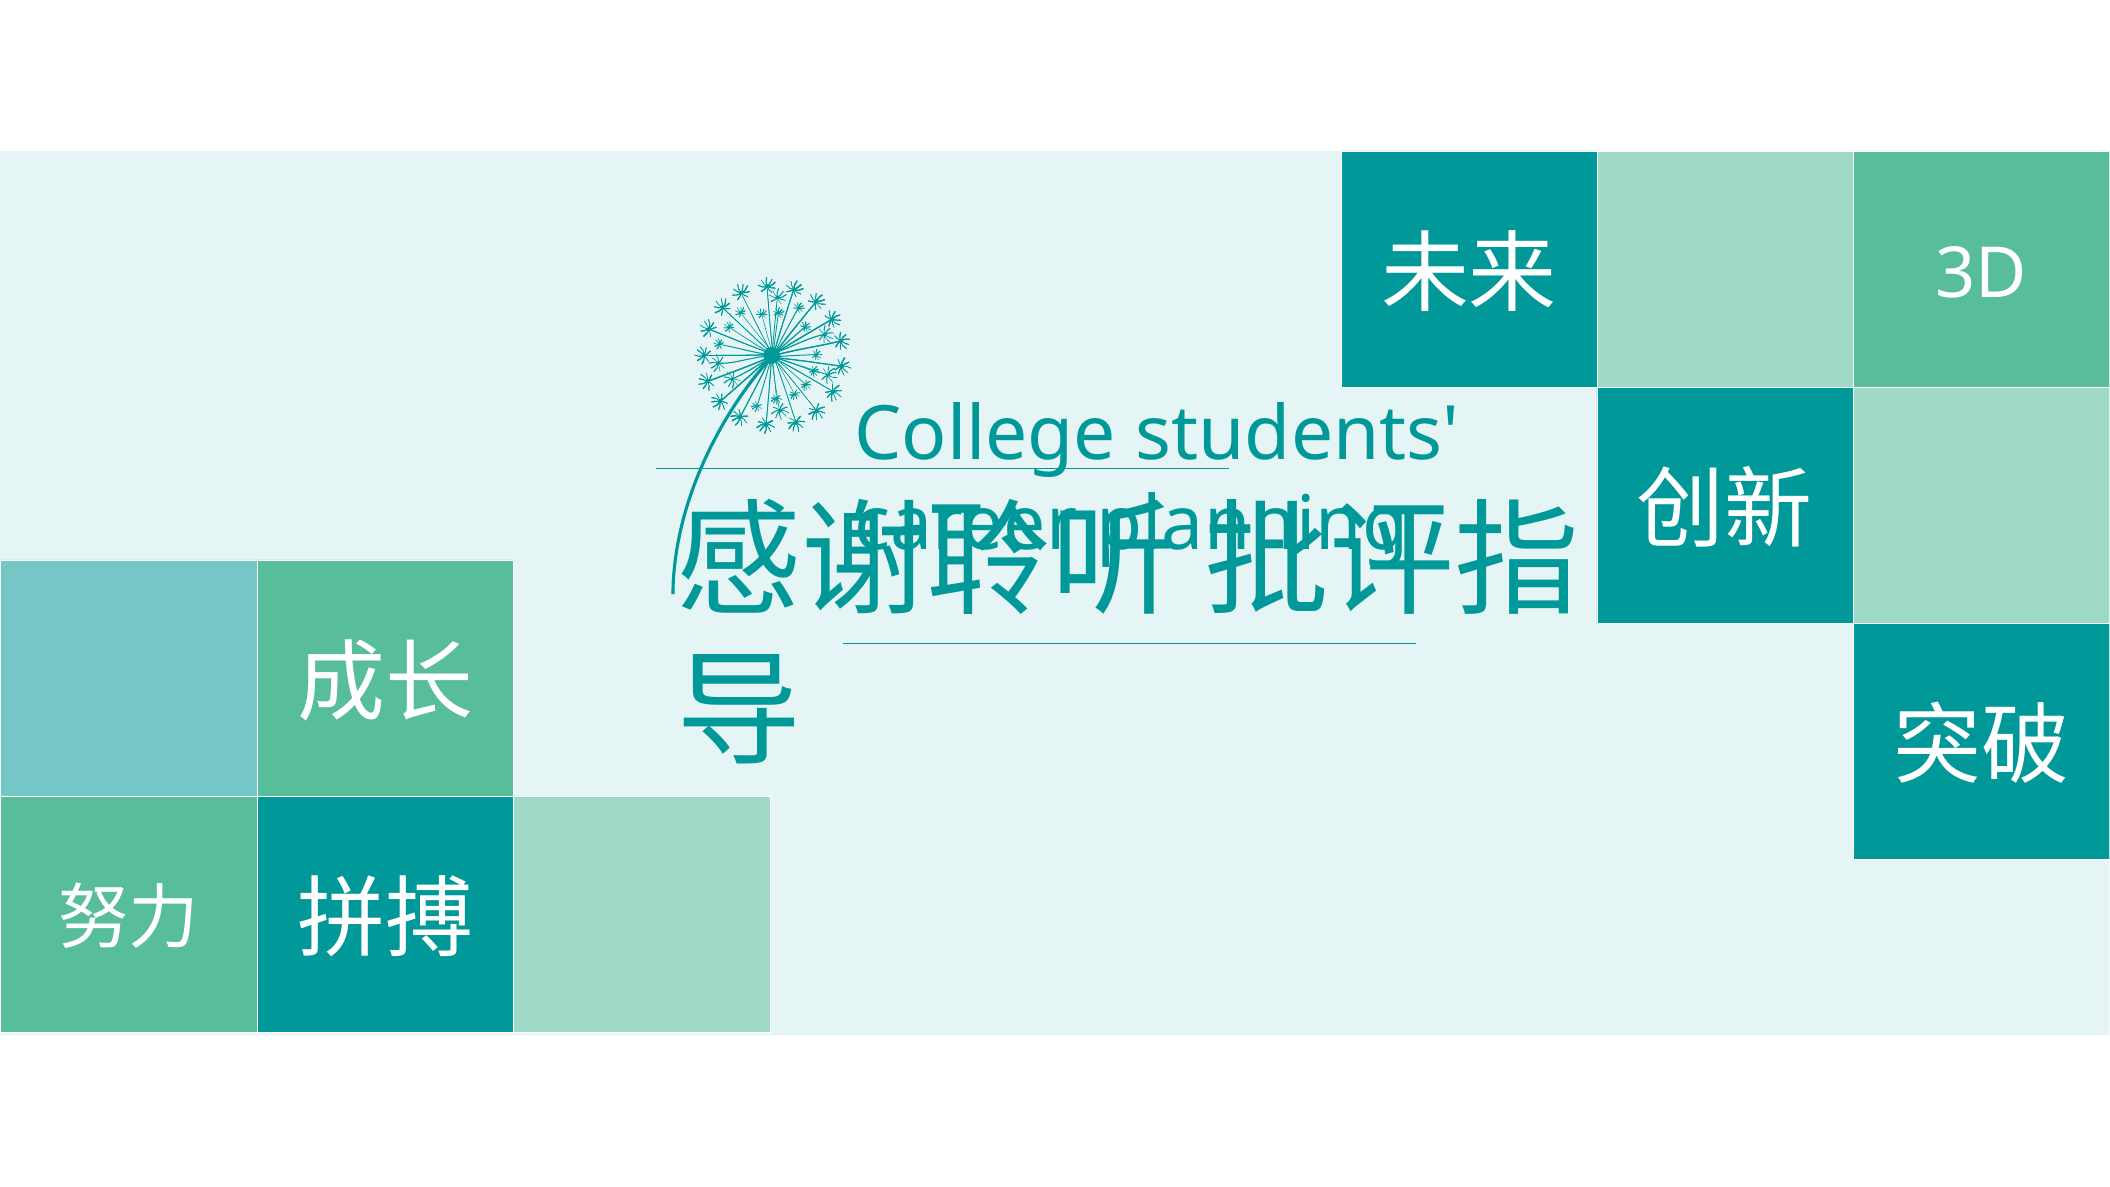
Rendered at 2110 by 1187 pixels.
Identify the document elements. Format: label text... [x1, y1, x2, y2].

text_box [1597, 150, 1853, 387]
text_box [513, 796, 770, 1032]
text_box College students' career planning [854, 384, 1609, 565]
text_box 未来 [1341, 150, 1597, 384]
text_box 创新 [1609, 387, 1853, 624]
text_box [0, 559, 257, 796]
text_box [671, 274, 833, 600]
text_box [1853, 387, 2110, 623]
text_box 努力 [0, 796, 257, 1032]
text_box 3D [1853, 150, 2110, 387]
text_box 拼搏 [257, 796, 513, 1032]
text_box [0, 150, 2110, 1036]
text_box 感谢聆听 批评指导 [676, 479, 1614, 780]
text_box 突破 [1853, 623, 2110, 860]
text_box 成长 [257, 559, 514, 796]
